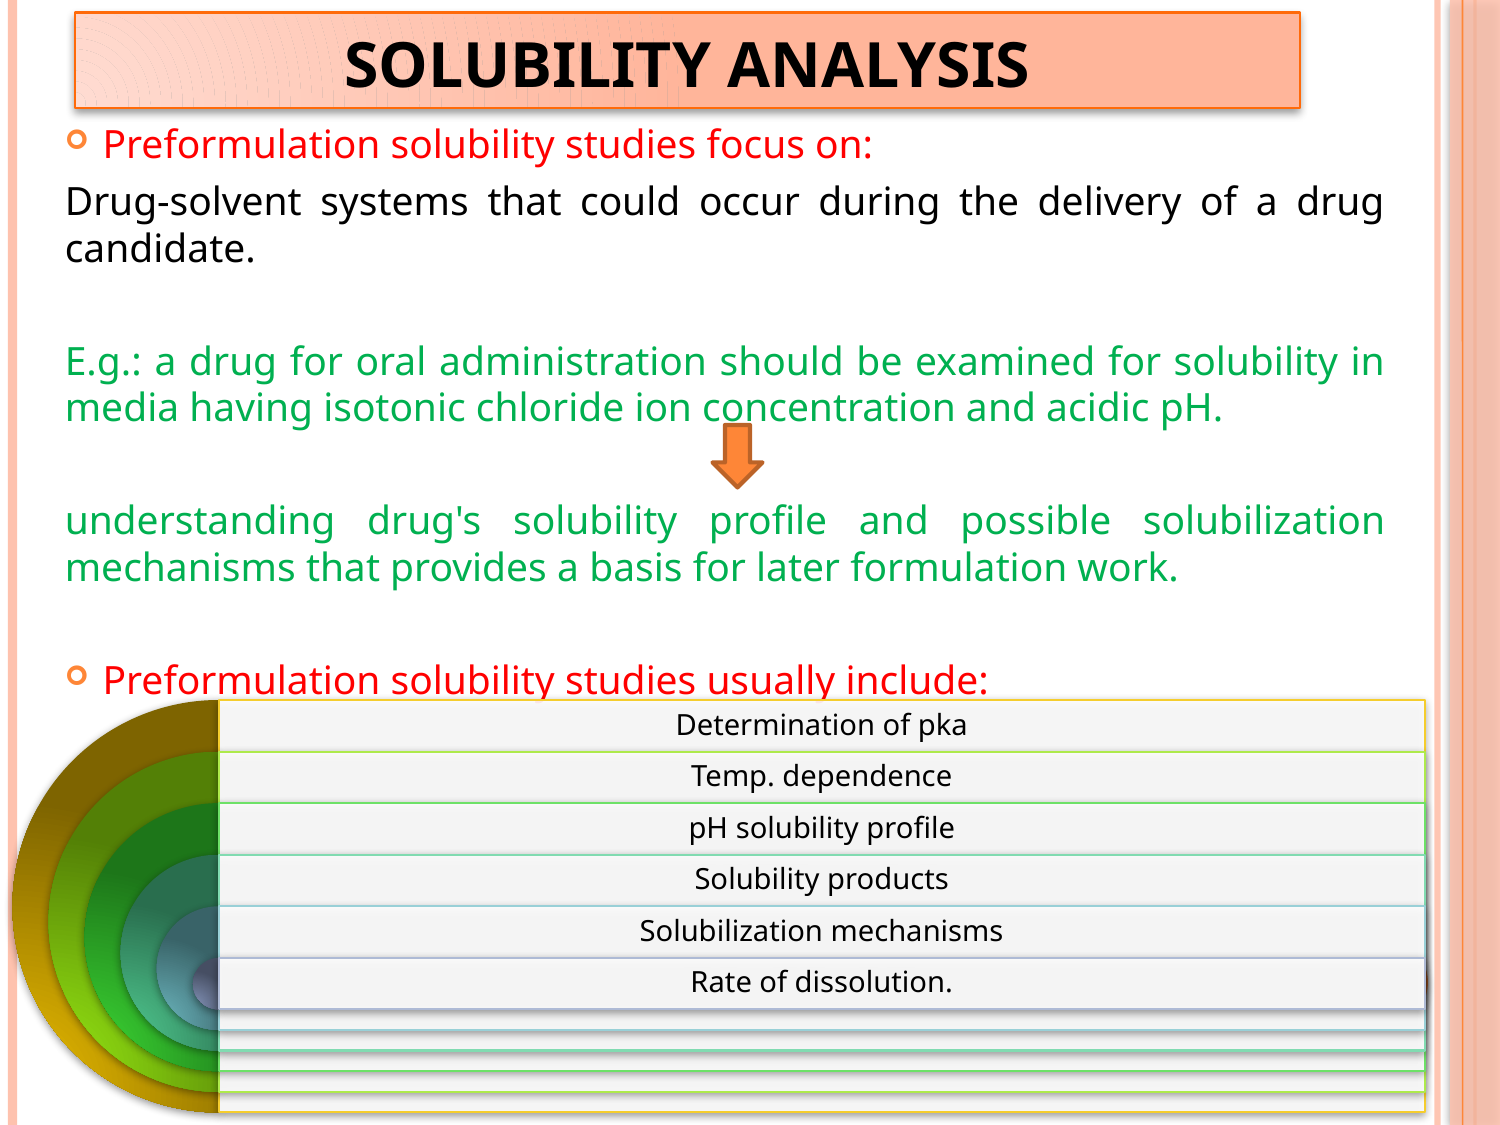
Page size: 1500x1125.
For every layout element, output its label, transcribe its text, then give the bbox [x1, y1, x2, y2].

list Preformulation solubility studies focus on: Drug-solvent systems that could occur during the delivery of a drug candidate. E.g.: a drug for oral administration should be examined for solubility in media having isotonic chloride ion concentration and acidic pH. understanding drug's solubility profile and possible solubilization mechanisms that provides a basis for later formulation work. Preformulation solubility studies usually include: [50, 112, 1400, 696]
text_box [710, 422, 765, 490]
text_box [11, 699, 1426, 1113]
title Solubility Analysis [74, 11, 1301, 109]
